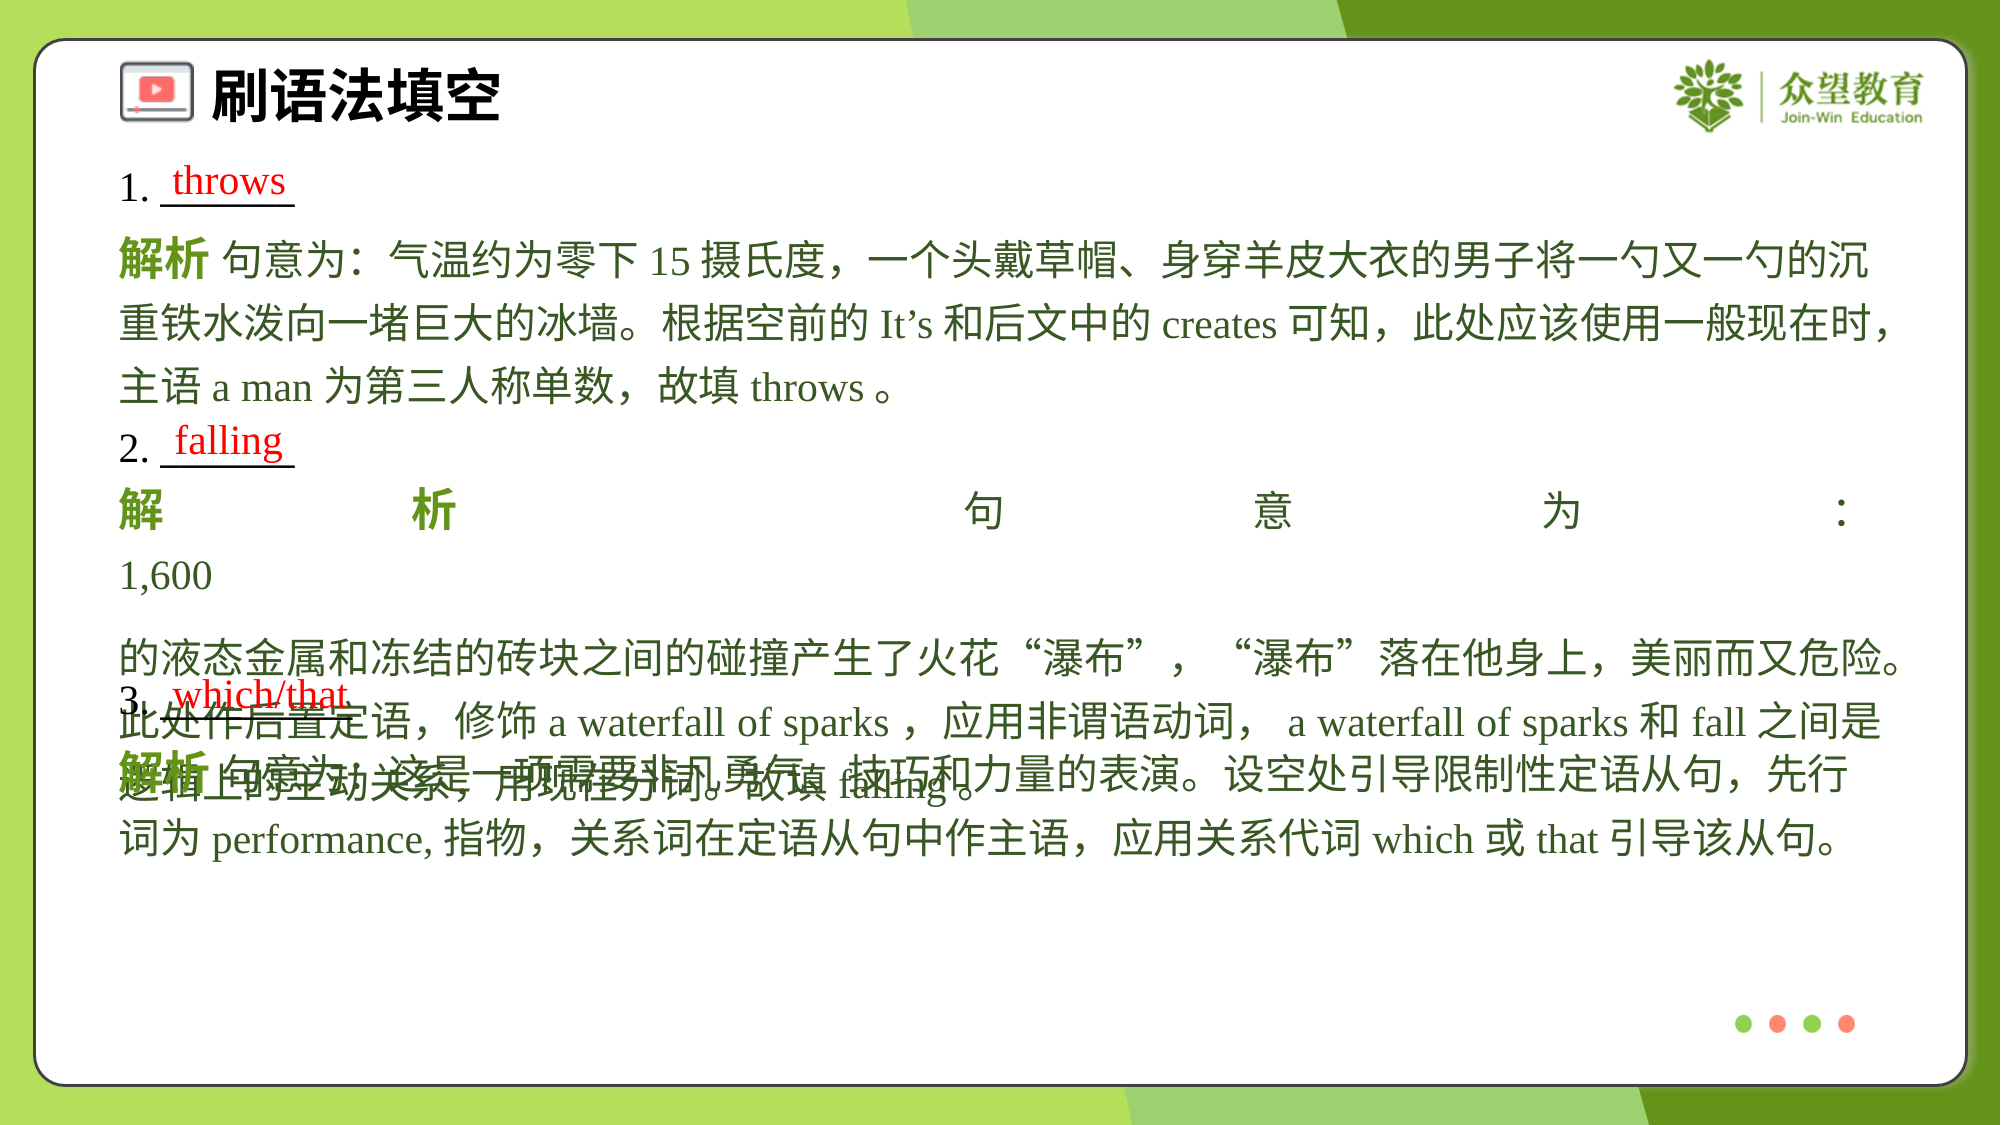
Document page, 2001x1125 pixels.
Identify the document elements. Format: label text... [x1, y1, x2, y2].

text_box 解析 句意为：这是一项需要非凡勇气、技巧和力量的表演。设空处引导限制性定语从句，先行词为performance,指物，关系词在定语从句中作主语，应用关系代词which或that引导该从句。 [118, 730, 1883, 857]
text_box 1. _______ [118, 146, 1883, 204]
text_box falling [170, 400, 288, 458]
text_box 3. __________ [118, 660, 1883, 718]
text_box which/that [167, 654, 353, 713]
text_box 解析 句意为：气温约为零下15摄氏度，一个头戴草帽、身穿羊皮大衣的男子将一勺又一勺的沉重铁水泼向一堵巨大的冰墙。根据空前的It’s和后文中的creates可知，此处应该使用一般现在时，主语a man为第三人称单数，故填throws。 [118, 215, 1883, 405]
text_box throws [167, 140, 291, 199]
text_box 2. _______ [118, 408, 1883, 466]
picture [0, 0, 2000, 1125]
